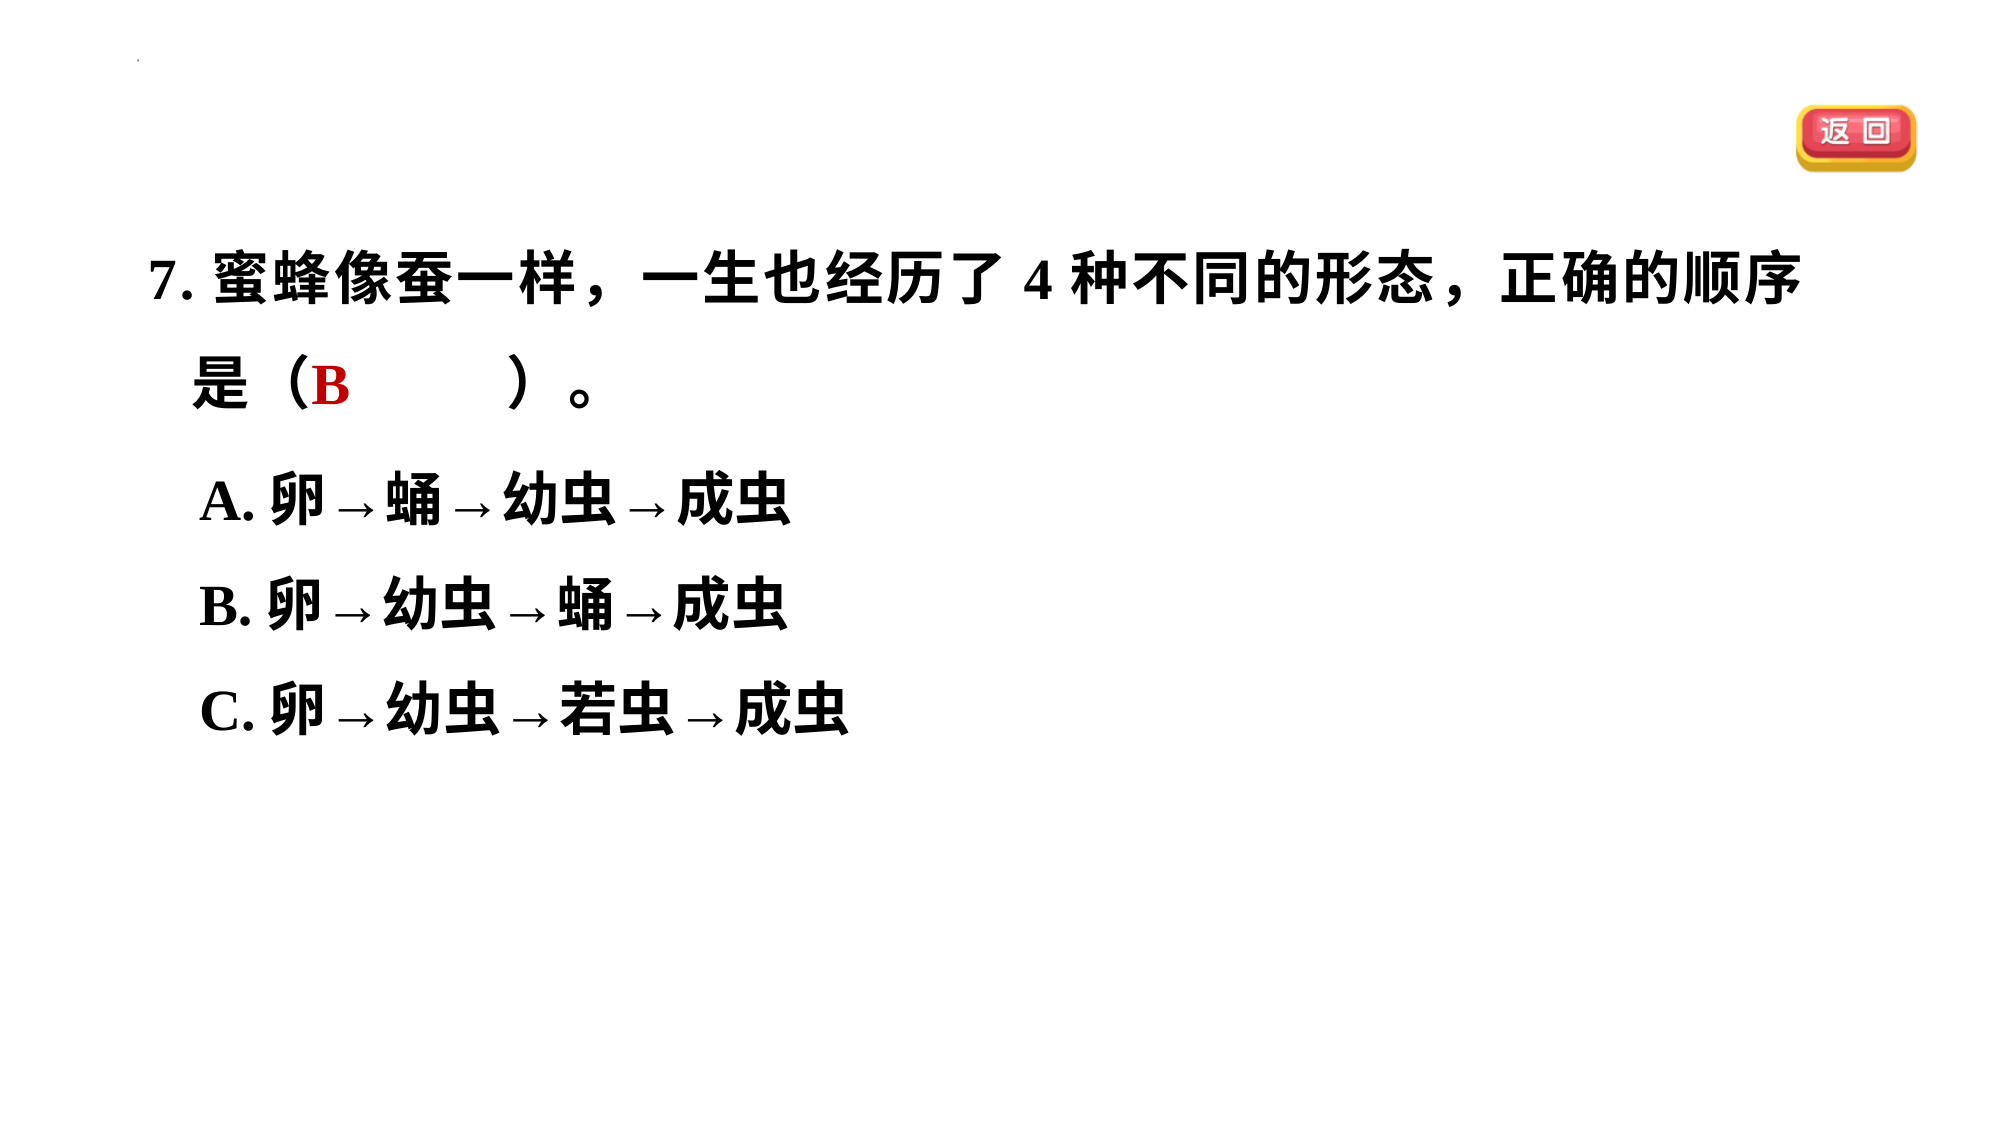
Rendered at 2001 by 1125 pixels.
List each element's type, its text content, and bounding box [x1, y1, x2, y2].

table_cell C.卵→幼虫→若虫→成虫 [199, 621, 856, 726]
table_header A.卵→蛹→幼虫→成虫 [199, 411, 856, 516]
table_cell B.卵→幼虫→蛹→成虫 [199, 516, 856, 621]
picture [1772, 89, 1938, 179]
text_box B [296, 304, 369, 412]
text_box 7.蜜蜂像蚕一样，一生也经历了4种不同的形态，正确的顺序是（ B ）。 [147, 206, 1853, 417]
